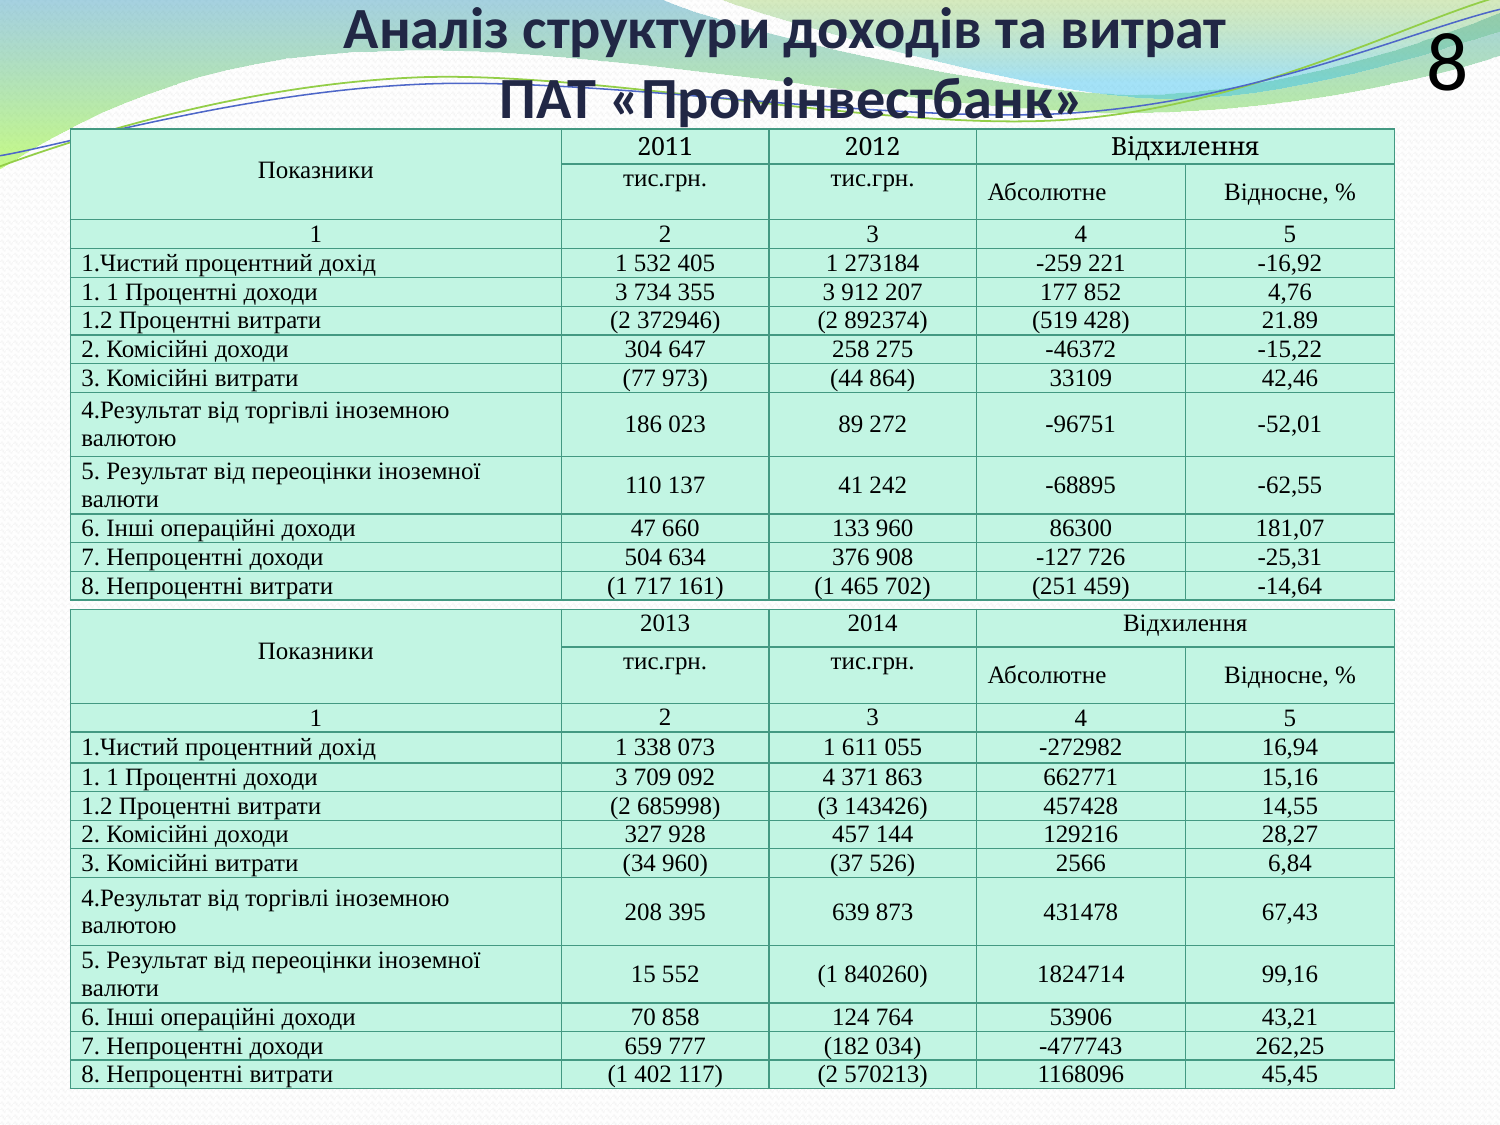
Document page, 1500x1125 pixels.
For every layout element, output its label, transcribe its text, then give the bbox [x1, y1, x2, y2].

table_cell 304 647 [562, 336, 768, 363]
table_cell 1 532 405 [562, 249, 768, 277]
table_cell 5 [1186, 220, 1394, 248]
table_cell -52,01 [1186, 393, 1394, 456]
table_cell Відносне, % [1186, 165, 1394, 219]
table_cell 2 [562, 220, 768, 248]
table_cell Абсолютне [977, 165, 1185, 219]
table_header 2011 [562, 130, 768, 163]
table_cell 47 660 [562, 515, 768, 542]
table_cell 133 960 [770, 515, 976, 542]
table_cell 8. Непроцентні витрати [71, 1061, 561, 1088]
table_cell 258 275 [770, 336, 976, 363]
table_cell 1 338 073 [562, 733, 768, 762]
table_cell (3 143426) [770, 792, 976, 820]
table_cell 2. Комісійні доходи [71, 821, 561, 848]
table_cell 67,43 [1186, 878, 1394, 945]
table_cell тис.грн. [562, 648, 768, 703]
table_cell 1. 1 Процентні доходи [71, 764, 561, 791]
table_cell 110 137 [562, 457, 768, 513]
table_cell 181,07 [1186, 515, 1394, 542]
table_cell (1 717 161) [562, 572, 768, 599]
table_cell 7. Непроцентні доходи [71, 1032, 561, 1059]
table_cell -259 221 [977, 249, 1185, 277]
table_cell 42,46 [1186, 364, 1394, 392]
table_cell 3 [770, 220, 976, 248]
table_cell (2 685998) [562, 792, 768, 820]
table_cell 4,76 [1186, 278, 1394, 306]
table_cell 28,27 [1186, 821, 1394, 848]
table_cell 5 [1186, 704, 1394, 731]
table_cell 208 395 [562, 878, 768, 945]
table_cell 4.Результат від торгівлі іноземною валютою [71, 878, 561, 945]
table_cell -62,55 [1186, 457, 1394, 513]
table_cell -15,22 [1186, 336, 1394, 363]
table_cell (34 960) [562, 849, 768, 877]
table_cell 43,21 [1186, 1004, 1394, 1031]
table_cell 376 908 [770, 543, 976, 571]
table_cell -127 726 [977, 543, 1185, 571]
table_cell 1824714 [977, 946, 1185, 1002]
table_cell 1.2 Процентні витрати [71, 307, 561, 334]
table_cell 16,94 [1186, 733, 1394, 762]
table_cell 2 [562, 704, 768, 731]
title Аналіз структури доходів та витрат ПАТ «Промінвестбанк» [117, 58, 1468, 131]
table_cell 186 023 [562, 393, 768, 456]
table_cell 124 764 [770, 1004, 976, 1031]
table_cell -477743 [977, 1032, 1185, 1059]
table_cell 1168096 [977, 1061, 1185, 1088]
table_cell 33109 [977, 364, 1185, 392]
table_cell 5. Результат від переоцінки іноземної валюти [71, 457, 561, 513]
table_cell 457428 [977, 792, 1185, 820]
table_cell (77 973) [562, 364, 768, 392]
table_cell 1 611 055 [770, 733, 976, 762]
table_cell 3. Комісійні витрати [71, 364, 561, 392]
table_cell 662771 [977, 764, 1185, 791]
table_cell 2566 [977, 849, 1185, 877]
table_cell 45,45 [1186, 1061, 1394, 1088]
table_cell тис.грн. [770, 165, 976, 219]
table_cell 1 273184 [770, 249, 976, 277]
table_cell 2. Комісійні доходи [71, 336, 561, 363]
table_cell 4.Результат від торгівлі іноземною валютою [71, 393, 561, 456]
table_cell 86300 [977, 515, 1185, 542]
table_cell (182 034) [770, 1032, 976, 1059]
table_cell 3 734 355 [562, 278, 768, 306]
table_header 2013 [562, 610, 768, 646]
table_cell тис.грн. [562, 165, 768, 219]
table_cell Відносне, % [1186, 648, 1394, 703]
table_cell 70 858 [562, 1004, 768, 1031]
table_cell 262,25 [1186, 1032, 1394, 1059]
table_cell 659 777 [562, 1032, 768, 1059]
table_cell 4 371 863 [770, 764, 976, 791]
table_cell -46372 [977, 336, 1185, 363]
table_cell 6. Інші операційні доходи [71, 515, 561, 542]
list 8 [1411, 0, 1473, 68]
table_cell (1 402 117) [562, 1061, 768, 1088]
table_cell -25,31 [1186, 543, 1394, 571]
table_cell 53906 [977, 1004, 1185, 1031]
table_cell (2 892374) [770, 307, 976, 334]
table_cell 5. Результат від переоцінки іноземної валюти [71, 946, 561, 1002]
table_cell (251 459) [977, 572, 1185, 599]
table_cell 639 873 [770, 878, 976, 945]
table_cell 15,16 [1186, 764, 1394, 791]
table_cell 8. Непроцентні витрати [71, 572, 561, 599]
table_cell 431478 [977, 878, 1185, 945]
table_cell (44 864) [770, 364, 976, 392]
table_cell (2 570213) [770, 1061, 976, 1088]
table_cell 457 144 [770, 821, 976, 848]
table_header Показники [71, 130, 561, 219]
table_cell -272982 [977, 733, 1185, 762]
table_cell 504 634 [562, 543, 768, 571]
table_cell 4 [977, 220, 1185, 248]
table_cell 21.89 [1186, 307, 1394, 334]
table_cell 4 [977, 704, 1185, 731]
table_cell 1.2 Процентні витрати [71, 792, 561, 820]
table_cell (1 840260) [770, 946, 976, 1002]
table_cell 327 928 [562, 821, 768, 848]
table_cell 99,16 [1186, 946, 1394, 1002]
table_cell 1. 1 Процентні доходи [71, 278, 561, 306]
table_header 2014 [770, 610, 976, 646]
table_cell (1 465 702) [770, 572, 976, 599]
table_header Відхилення [977, 610, 1394, 646]
table_cell Абсолютне [977, 648, 1185, 703]
table_cell 1.Чистий процентний дохід [71, 733, 561, 762]
table_cell 177 852 [977, 278, 1185, 306]
table_cell 14,55 [1186, 792, 1394, 820]
table_cell 15 552 [562, 946, 768, 1002]
table_cell -14,64 [1186, 572, 1394, 599]
table_cell тис.грн. [770, 648, 976, 703]
table_cell -16,92 [1186, 249, 1394, 277]
table_cell 7. Непроцентні доходи [71, 543, 561, 571]
table_cell (519 428) [977, 307, 1185, 334]
table_header 2012 [770, 130, 976, 163]
table_cell 3 [770, 704, 976, 731]
table_cell 1 [71, 704, 561, 731]
table_header Показники [71, 610, 561, 703]
table_cell 1.Чистий процентний дохід [71, 249, 561, 277]
table_cell 3 912 207 [770, 278, 976, 306]
table_cell 129216 [977, 821, 1185, 848]
table_cell 3 709 092 [562, 764, 768, 791]
table_header Відхилення [977, 130, 1394, 163]
table_cell 3. Комісійні витрати [71, 849, 561, 877]
table_cell -68895 [977, 457, 1185, 513]
table_cell (37 526) [770, 849, 976, 877]
table_cell 89 272 [770, 393, 976, 456]
table_cell (2 372946) [562, 307, 768, 334]
table_cell 6,84 [1186, 849, 1394, 877]
table_cell 1 [71, 220, 561, 248]
table_cell -96751 [977, 393, 1185, 456]
table_cell 6. Інші операційні доходи [71, 1004, 561, 1031]
table_cell 41 242 [770, 457, 976, 513]
